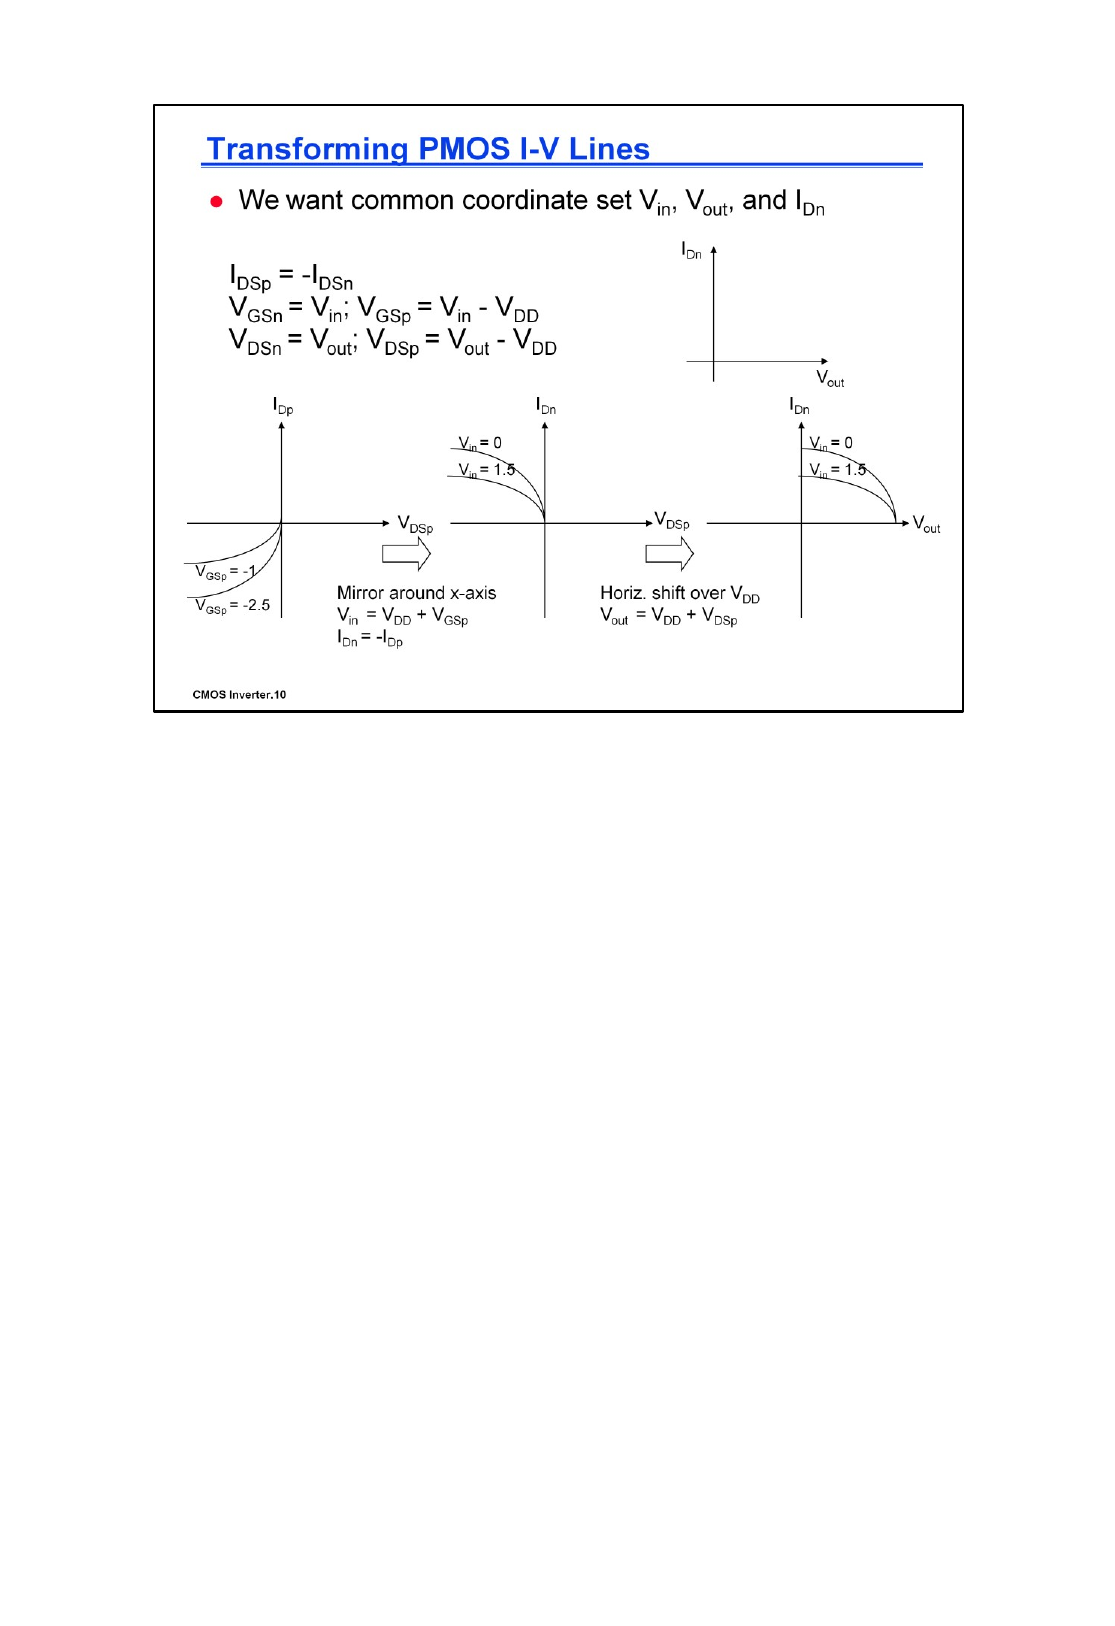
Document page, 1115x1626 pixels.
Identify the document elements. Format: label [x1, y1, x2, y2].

text_box [153, 104, 963, 712]
